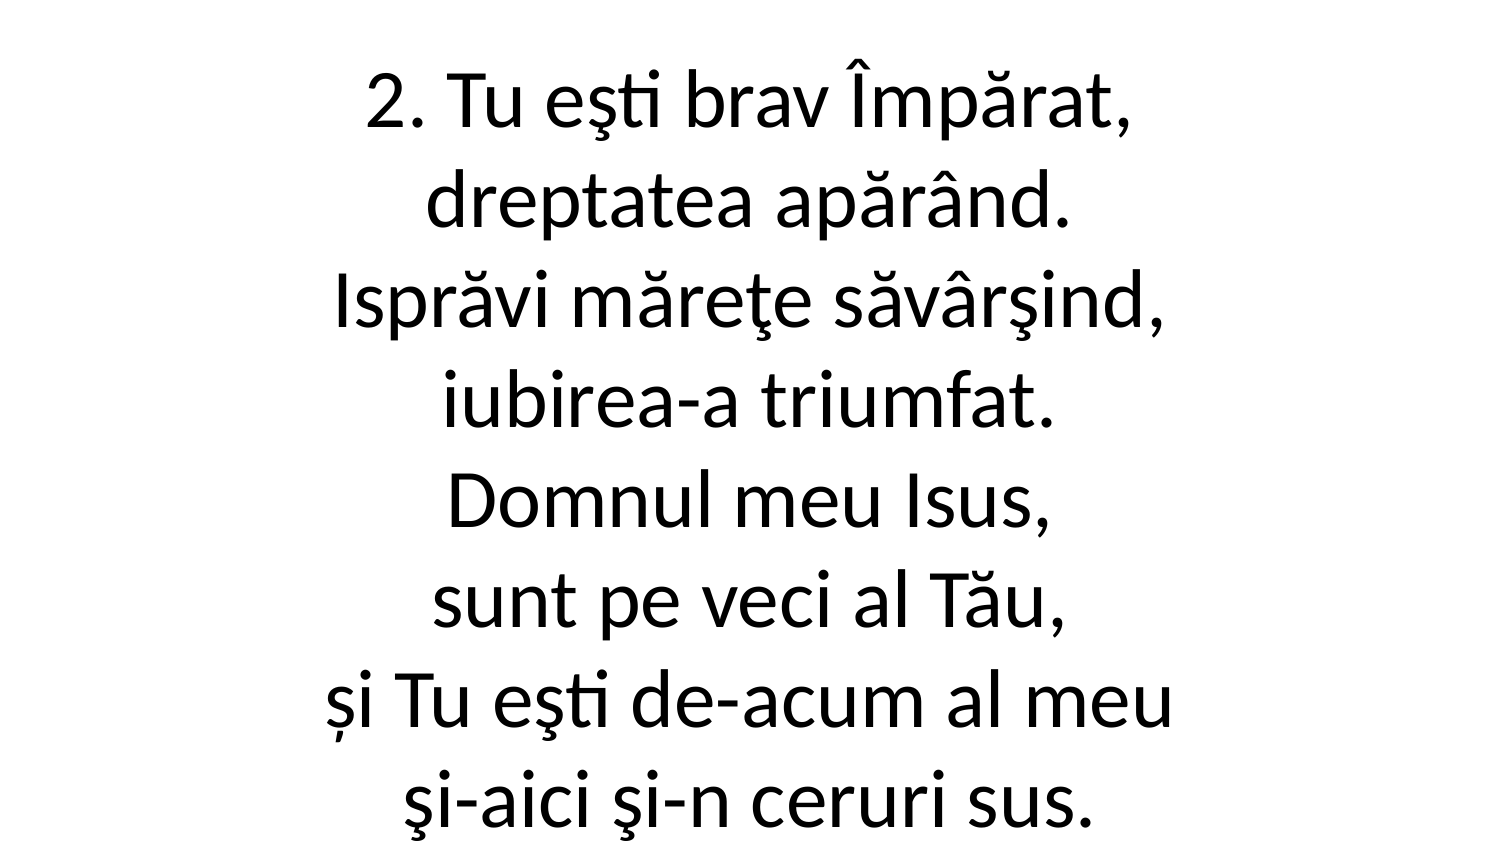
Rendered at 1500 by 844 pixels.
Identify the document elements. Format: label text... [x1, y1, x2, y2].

text_box 2. Tu eşti brav Împărat, dreptatea apărând. Isprăvi măreţe săvârşind, iubirea-a triumfat. Domnul meu Isus, sunt pe veci al Tău, și Tu eşti de-acum al meu şi-aici şi-n ceruri sus. [309, 0, 1191, 844]
